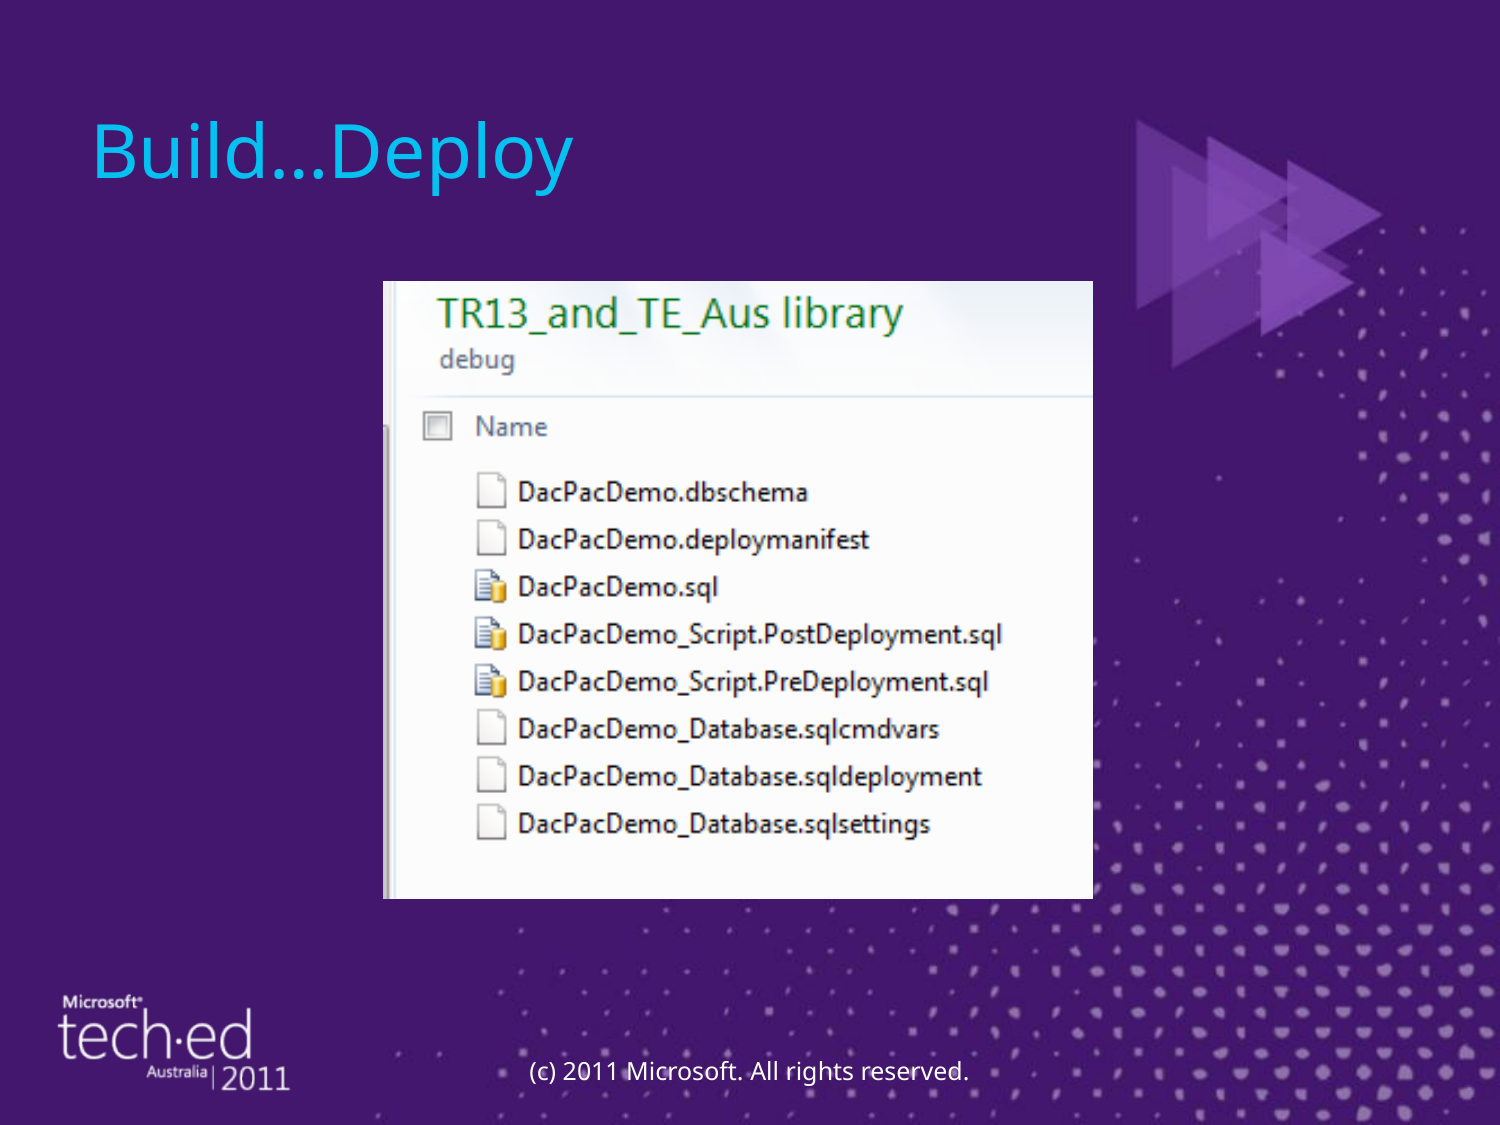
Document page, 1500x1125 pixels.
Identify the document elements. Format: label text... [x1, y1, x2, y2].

picture [0, 0, 1500, 1125]
title Build…Deploy [75, 54, 1425, 243]
footer (c) 2011 Microsoft. All rights reserved. [512, 1042, 988, 1103]
